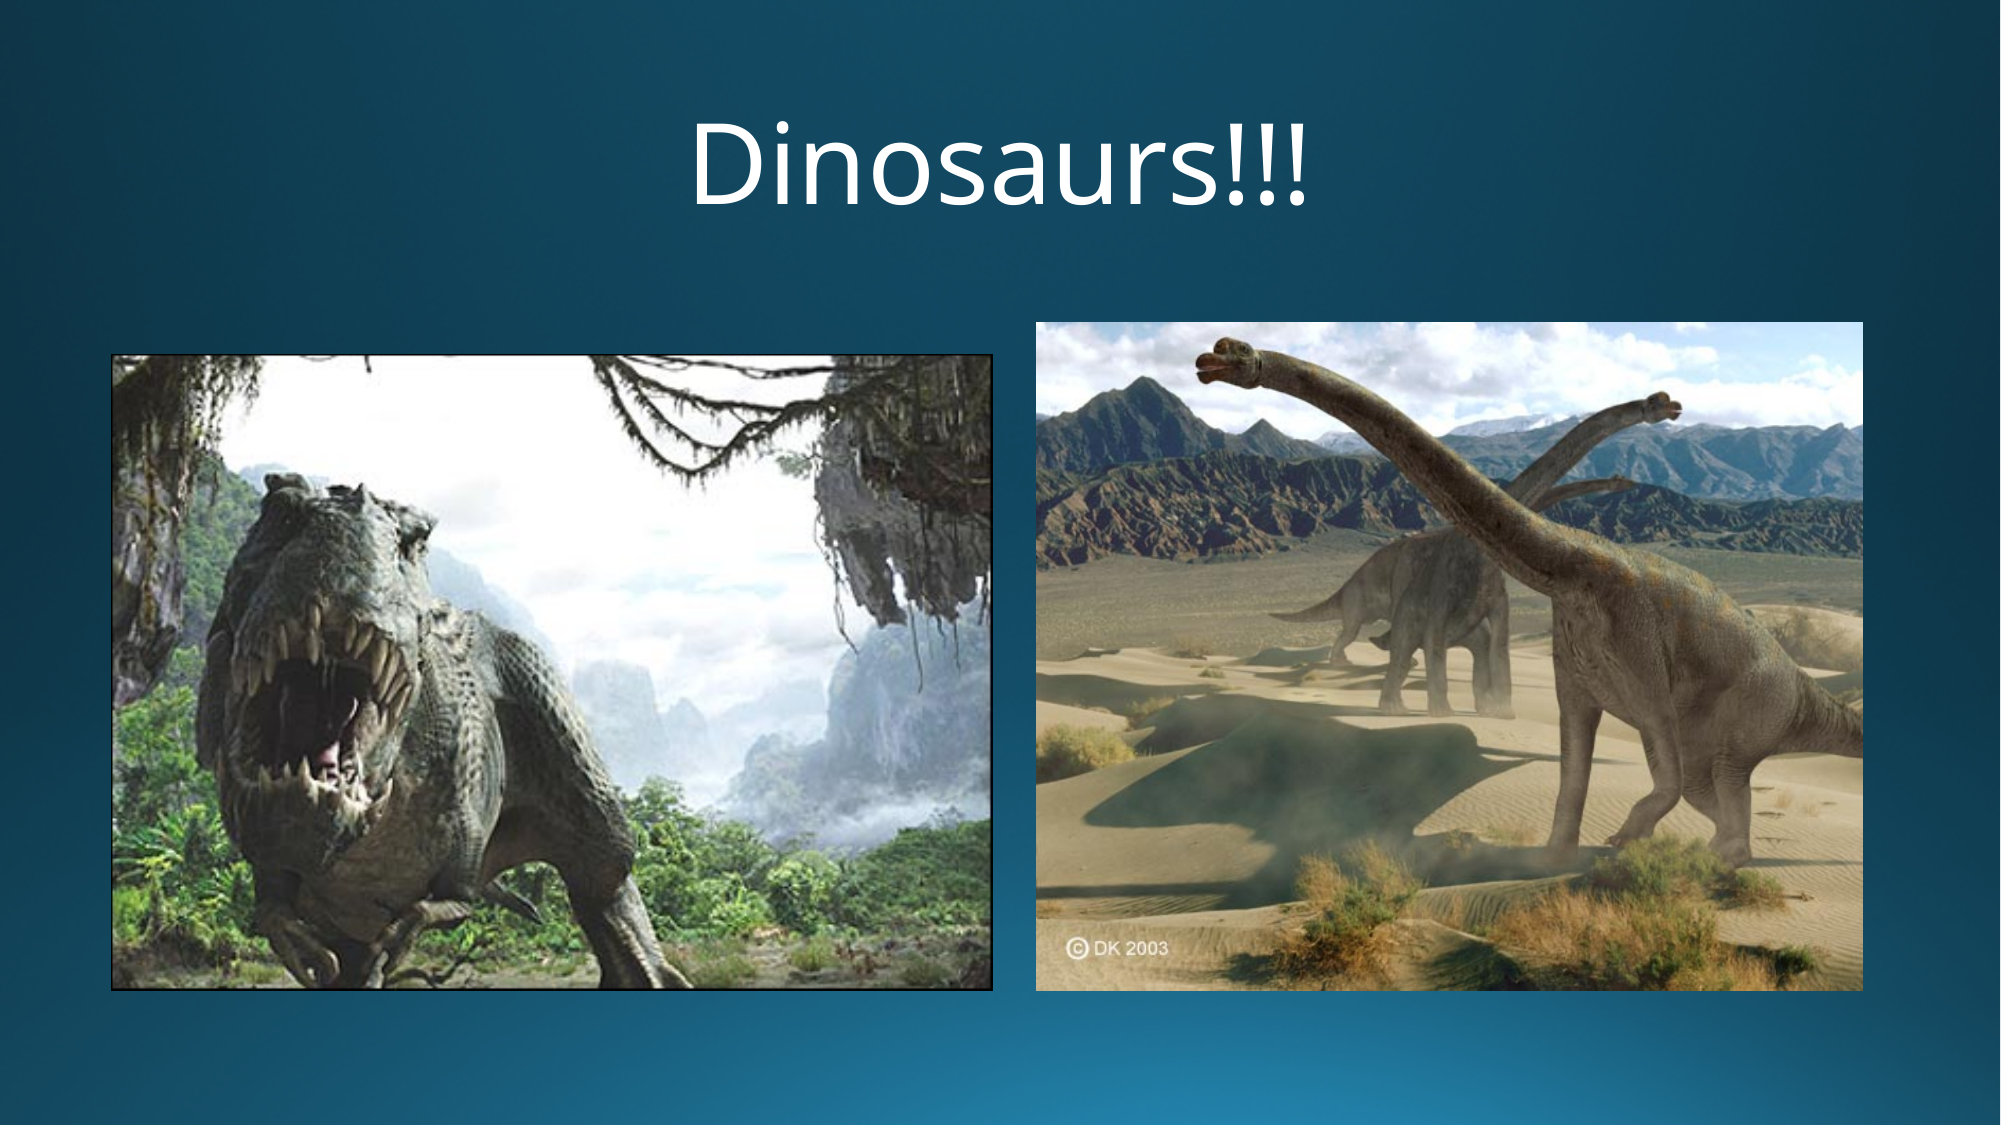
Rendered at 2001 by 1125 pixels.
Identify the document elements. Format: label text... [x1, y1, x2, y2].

title Dinosaurs!!! [137, 59, 1863, 278]
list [111, 355, 993, 991]
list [1036, 322, 1863, 991]
picture [0, 0, 2001, 1125]
